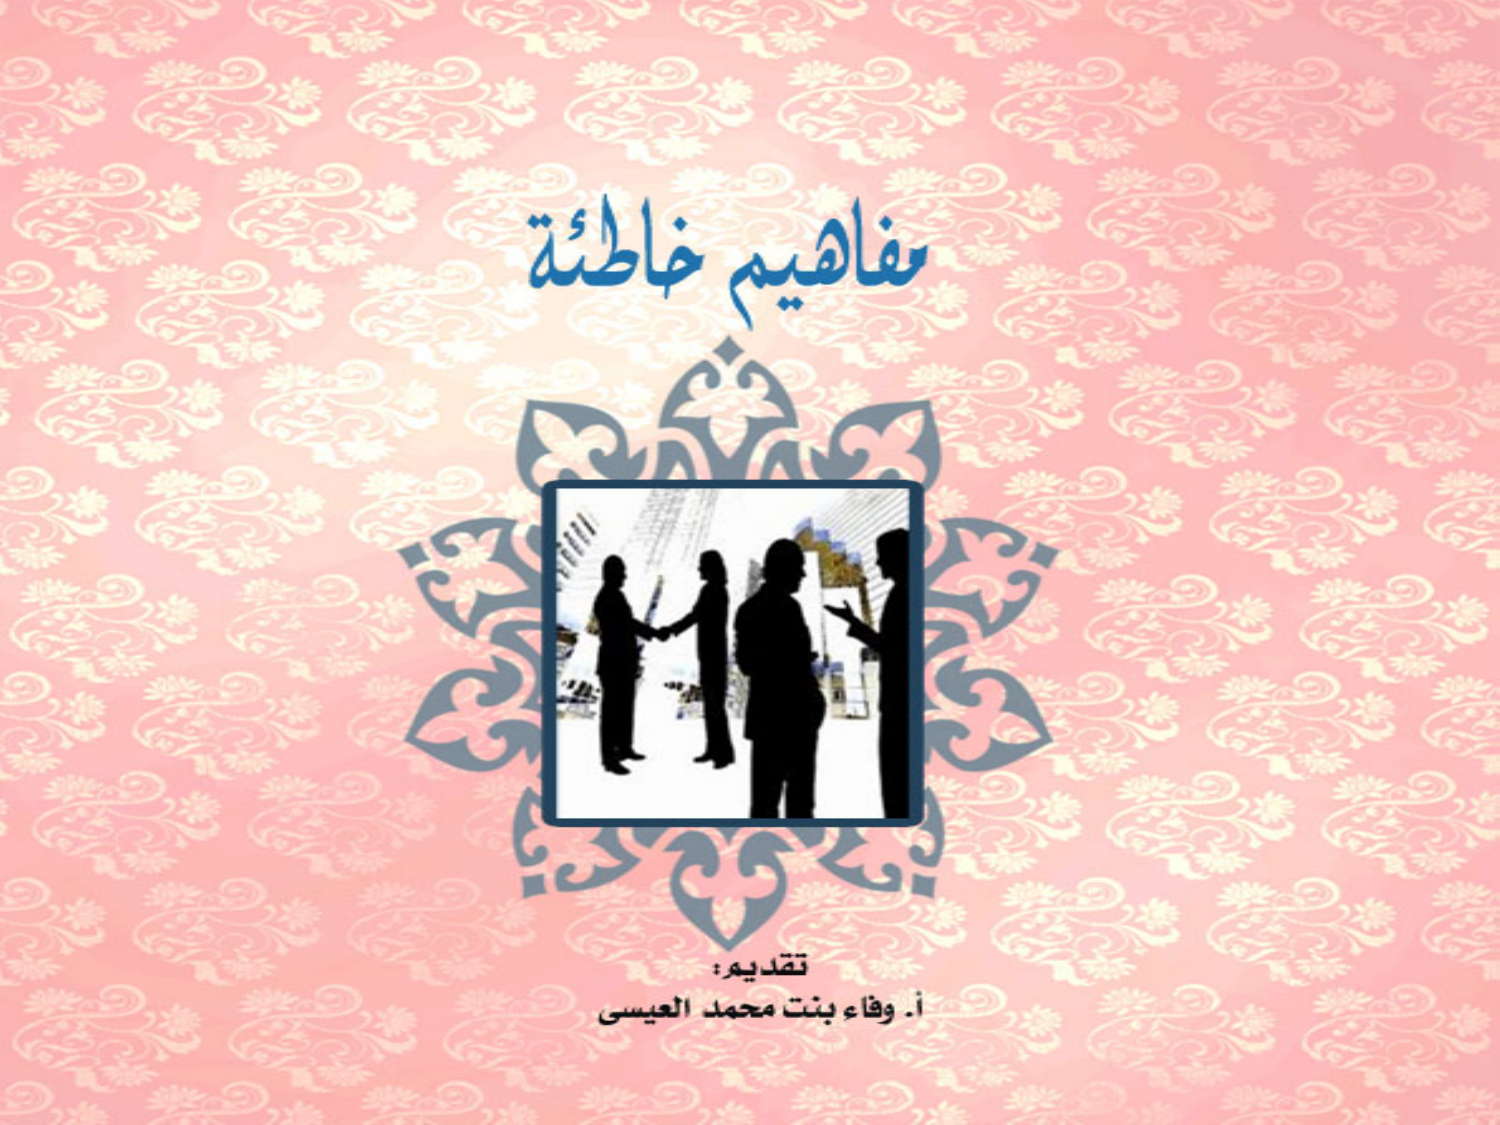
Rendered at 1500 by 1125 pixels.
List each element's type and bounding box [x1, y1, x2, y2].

list [0, 0, 1500, 1125]
